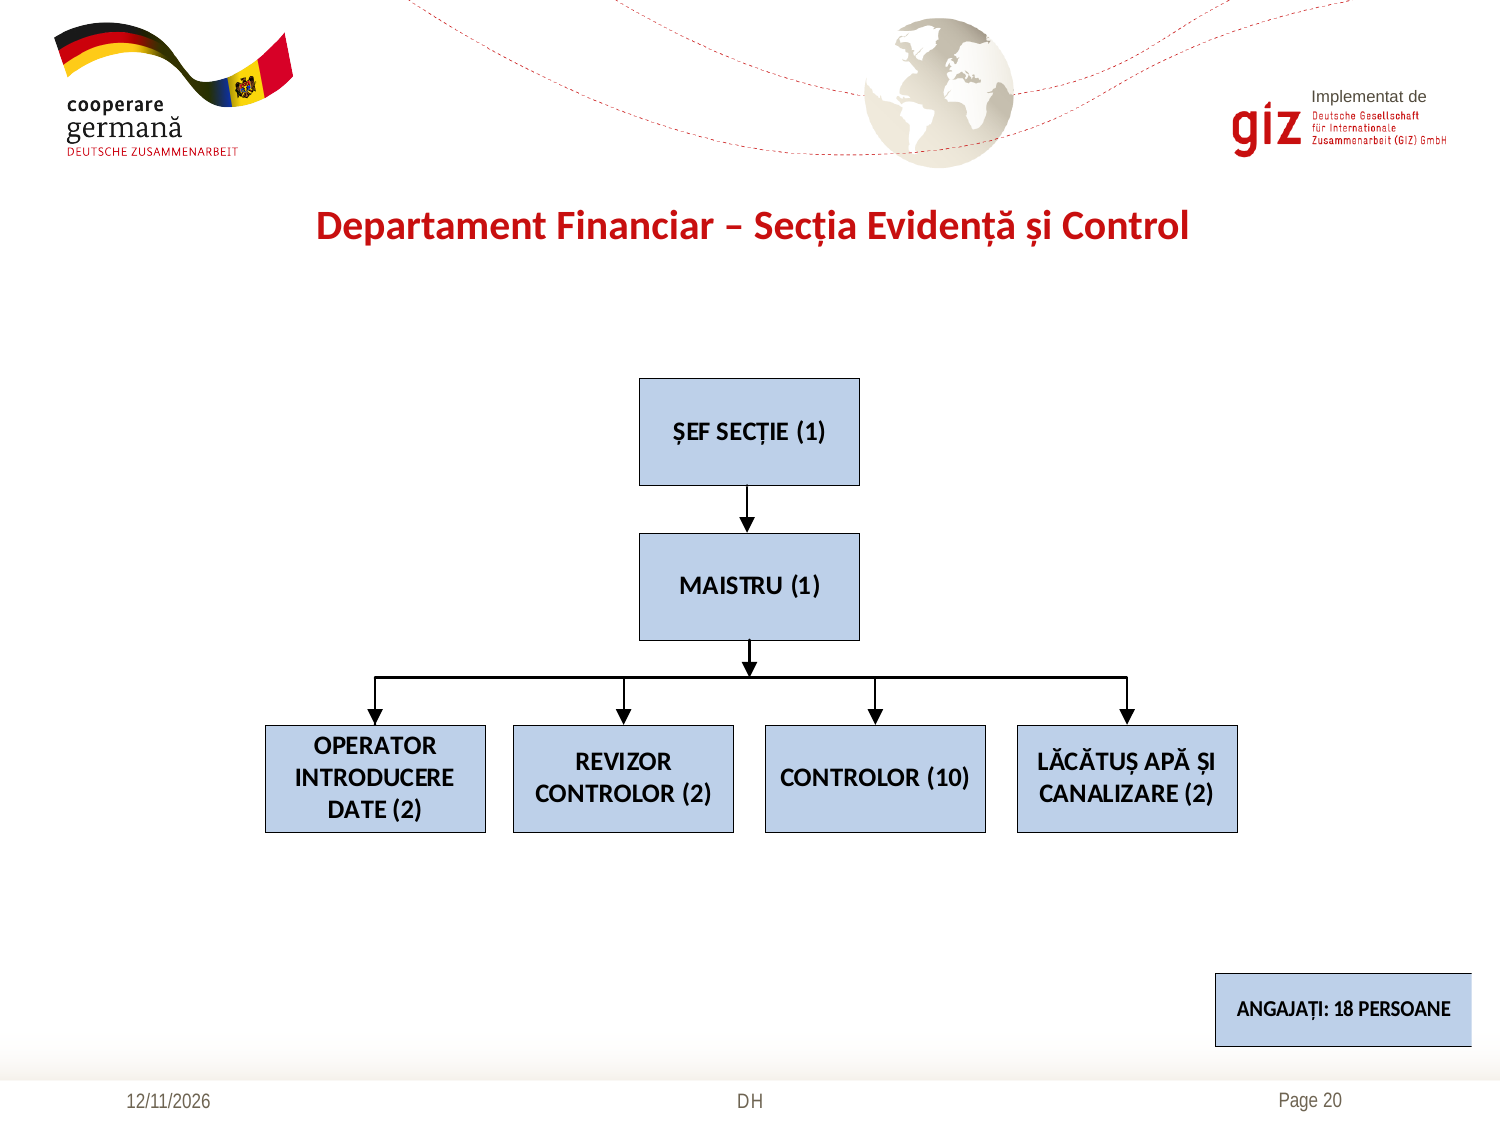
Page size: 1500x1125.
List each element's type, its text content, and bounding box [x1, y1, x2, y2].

picture [261, 375, 1239, 840]
footer DH [469, 1079, 1031, 1121]
picture [0, 959, 1500, 1081]
picture [0, 0, 1500, 225]
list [1212, 970, 1472, 1047]
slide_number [111, 1079, 325, 1121]
text_box Implementat de [1296, 78, 1472, 114]
title Departament Financiar – Secția Evidență și Control [34, 190, 1472, 280]
